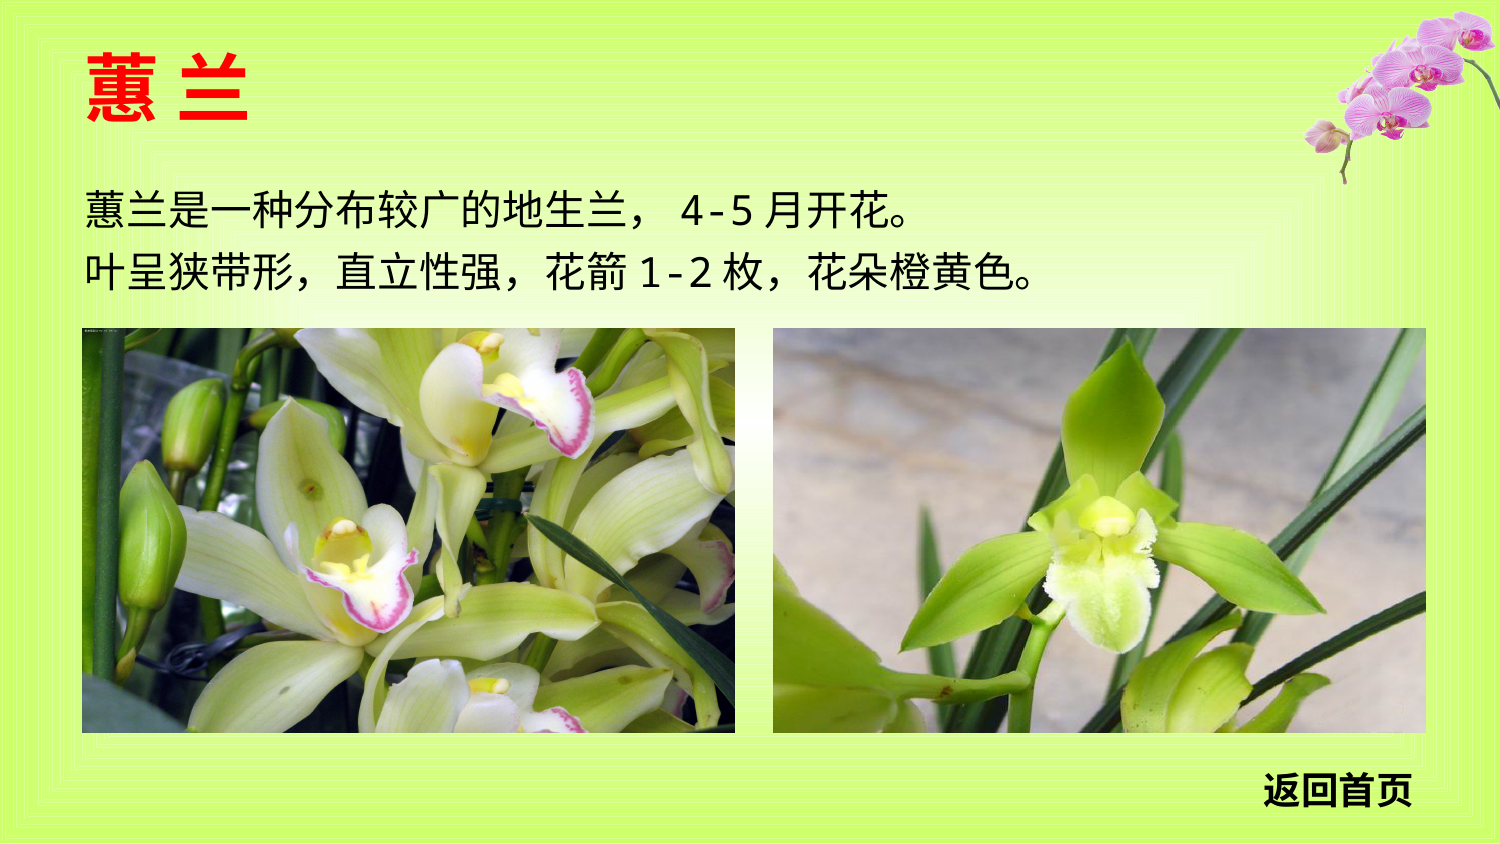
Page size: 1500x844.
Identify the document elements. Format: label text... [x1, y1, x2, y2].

picture [81, 327, 735, 733]
text_box 蕙兰是一种分布较广的地生兰，4-5月开花。 叶呈狭带形，直立性强，花箭1-2枚，花朵橙黄色。 [70, 163, 1287, 304]
picture [1300, 0, 1500, 190]
text_box 蕙 兰 [70, 34, 268, 140]
text_box 返回首页 [1248, 759, 1429, 820]
picture [773, 327, 1427, 733]
